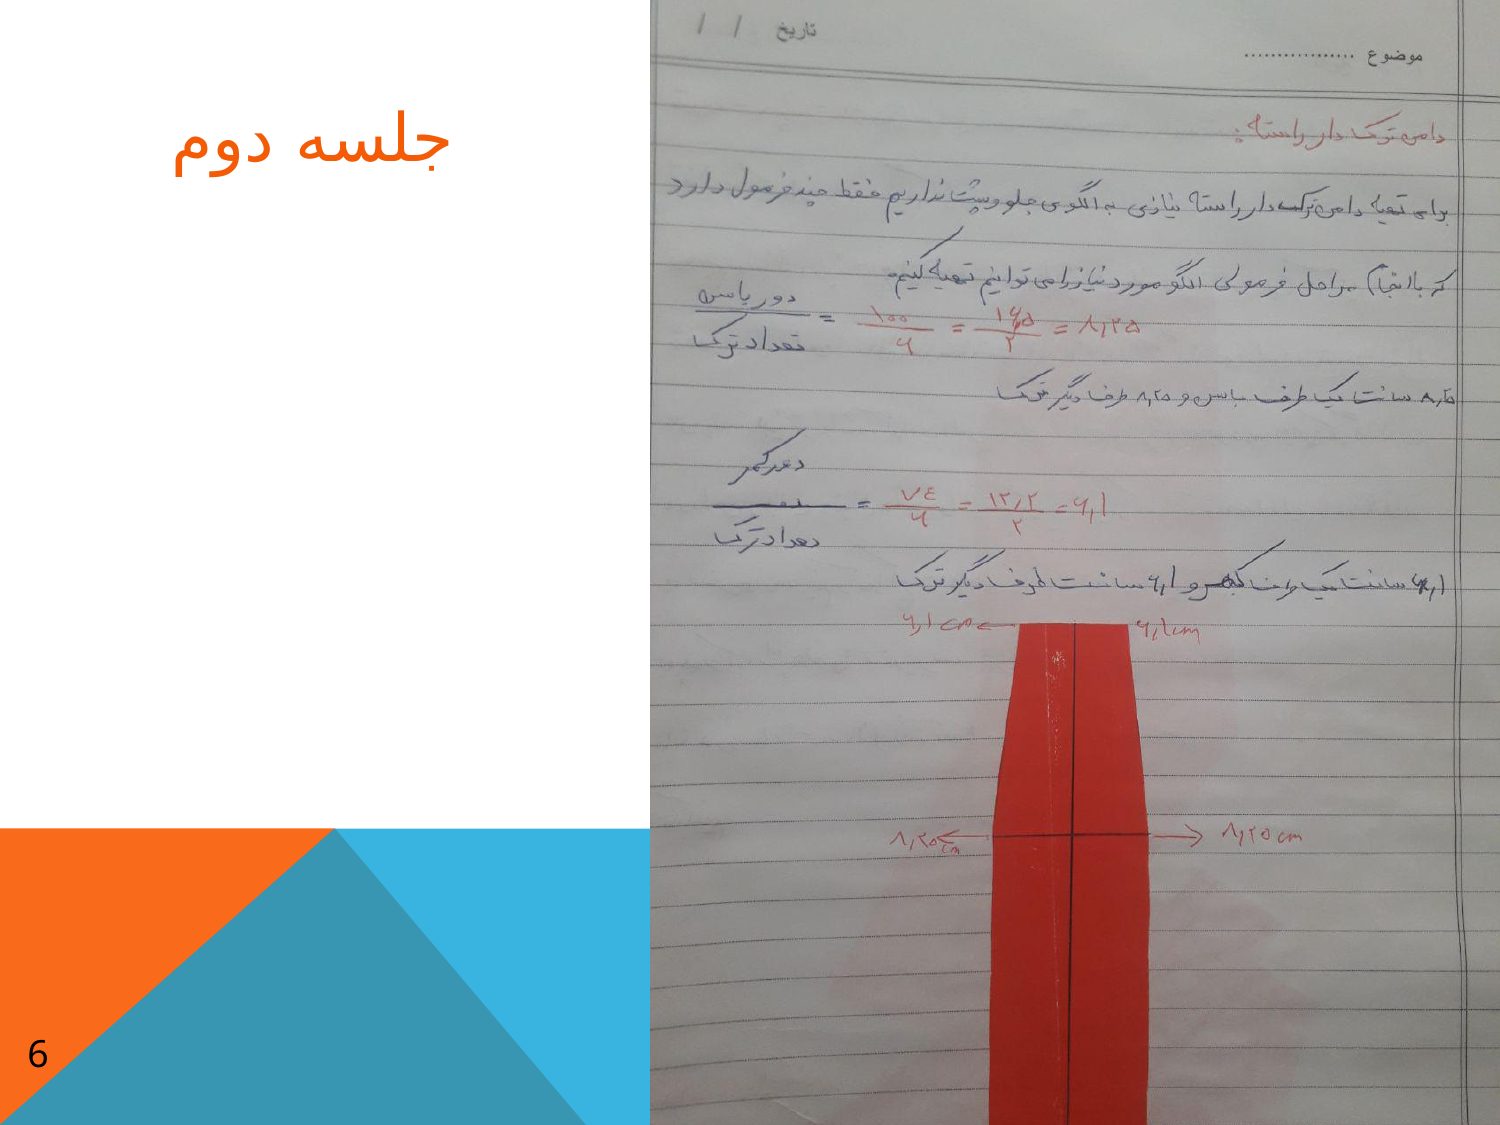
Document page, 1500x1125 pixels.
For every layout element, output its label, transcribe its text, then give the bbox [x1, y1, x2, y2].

text_box 6 [12, 1023, 113, 1083]
picture [649, 0, 1500, 1125]
text_box جلسه دوم [112, 87, 513, 183]
